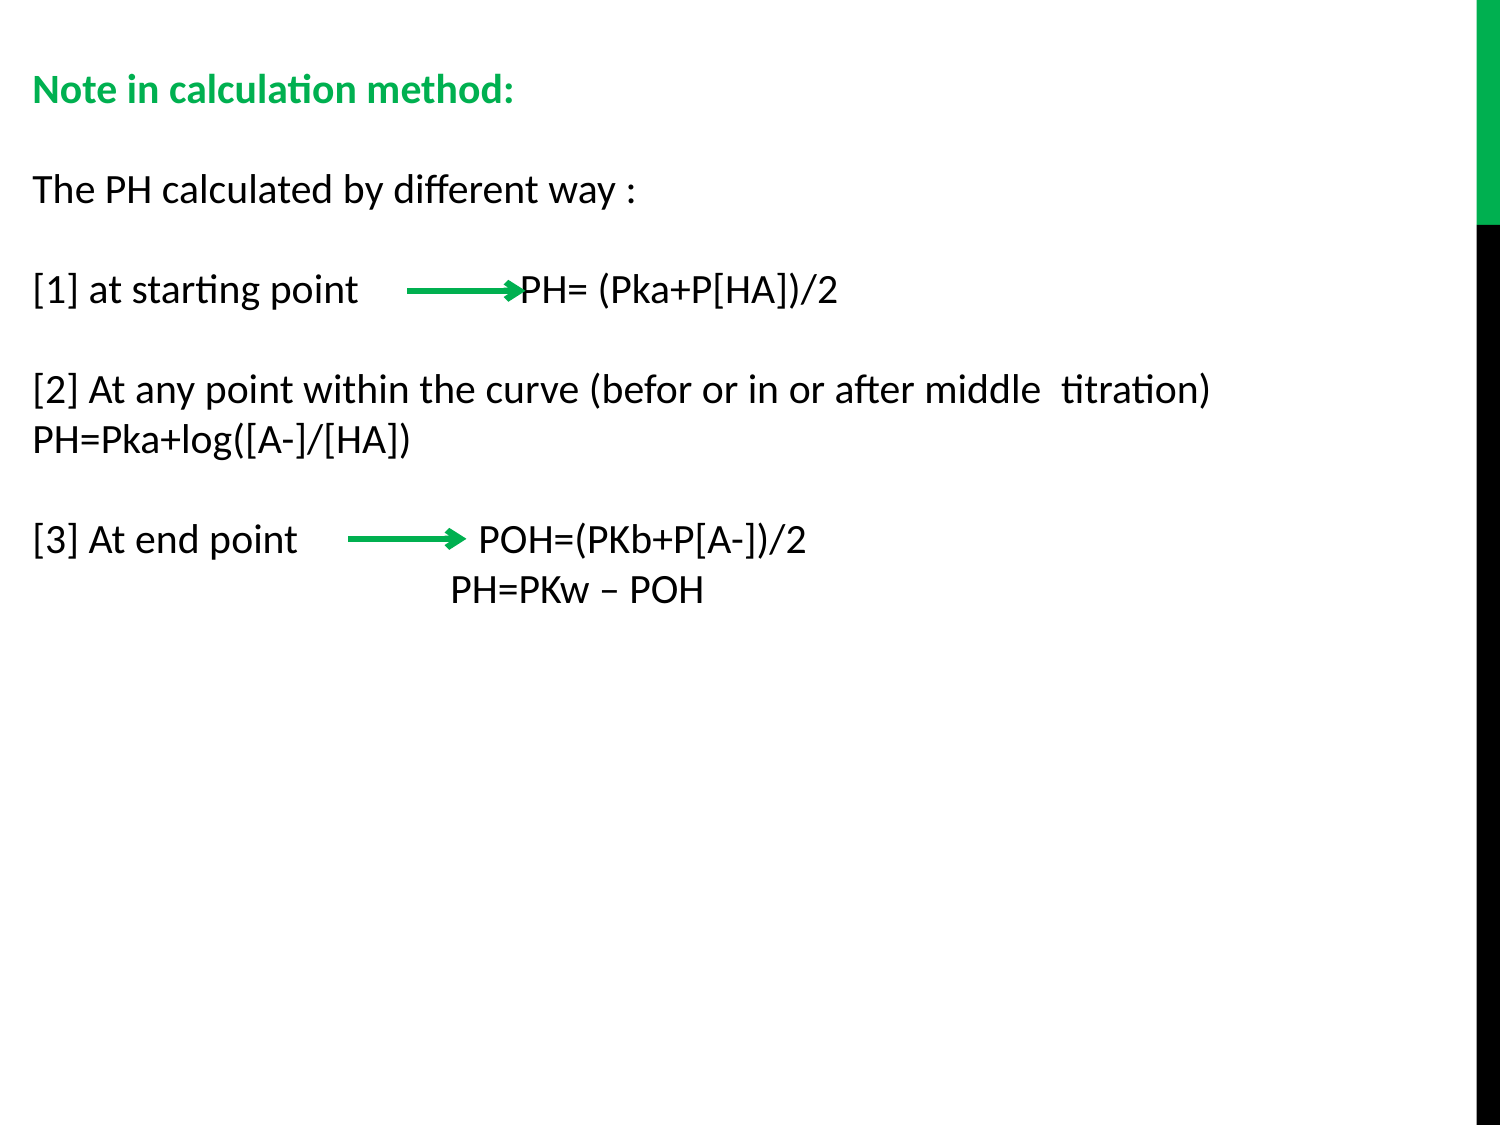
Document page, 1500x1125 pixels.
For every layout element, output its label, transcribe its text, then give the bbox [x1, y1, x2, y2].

text_box Note in calculation method: The PH calculated by different way : [1] at starting point PH= (Pka+P[HA])/2 [2] At any point within the curve (befor or in or after middle titration) PH=Pka+log([A-]/[HA]) [3] At end point POH=(PKb+P[A-])/2 PH=PKw – POH [17, 54, 1459, 620]
